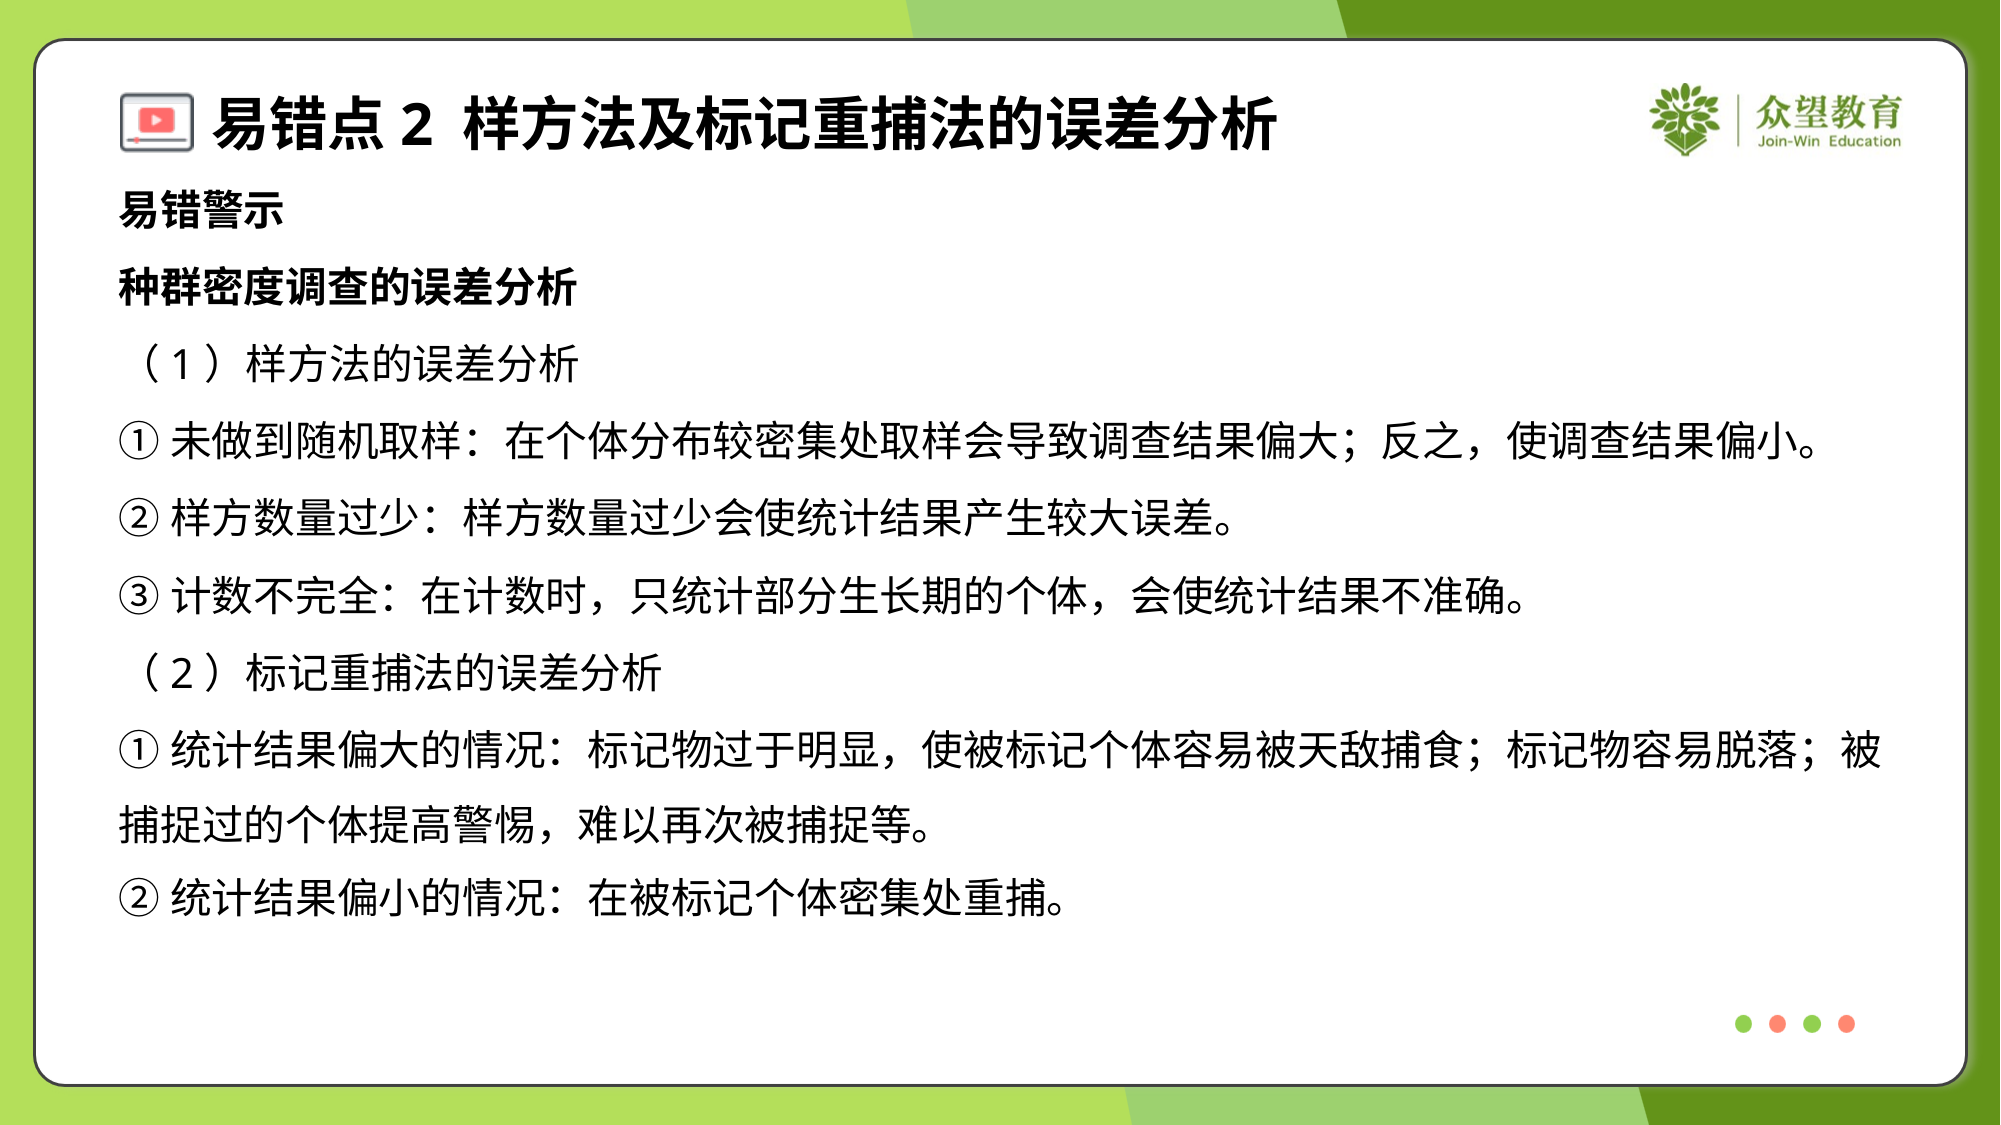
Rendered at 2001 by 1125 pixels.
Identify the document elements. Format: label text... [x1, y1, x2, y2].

text_box 易错警示 种群密度调查的误差分析 （1）样方法的误差分析 ①未做到随机取样：在个体分布较密集处取样会导致调查结果偏大；反之，使调查结果偏小。 ②样方数量过少：样方数量过少会使统计结果产生较大误差。 ③计数不完全：在计数时，只统计部分生长期的个体，会使统计结果不准确。 （2）标记重捕法的误差分析 ①统计结果偏大的情况：标记物过于明显，使被标记个体容易被天敌捕食；标记物容易脱落；被 捕捉过的个体提高警惕，难以再次被捕捉等。 ②统计结果偏小的情况：在被标记个体密集处重捕。 [118, 158, 1883, 914]
picture [0, 0, 2000, 1125]
